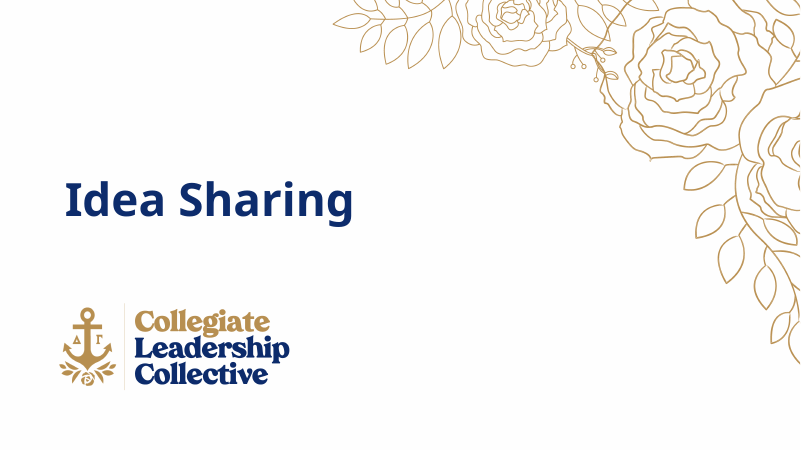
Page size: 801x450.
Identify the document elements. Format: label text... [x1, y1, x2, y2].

list Idea Sharing [50, 163, 434, 226]
picture [0, 0, 801, 450]
